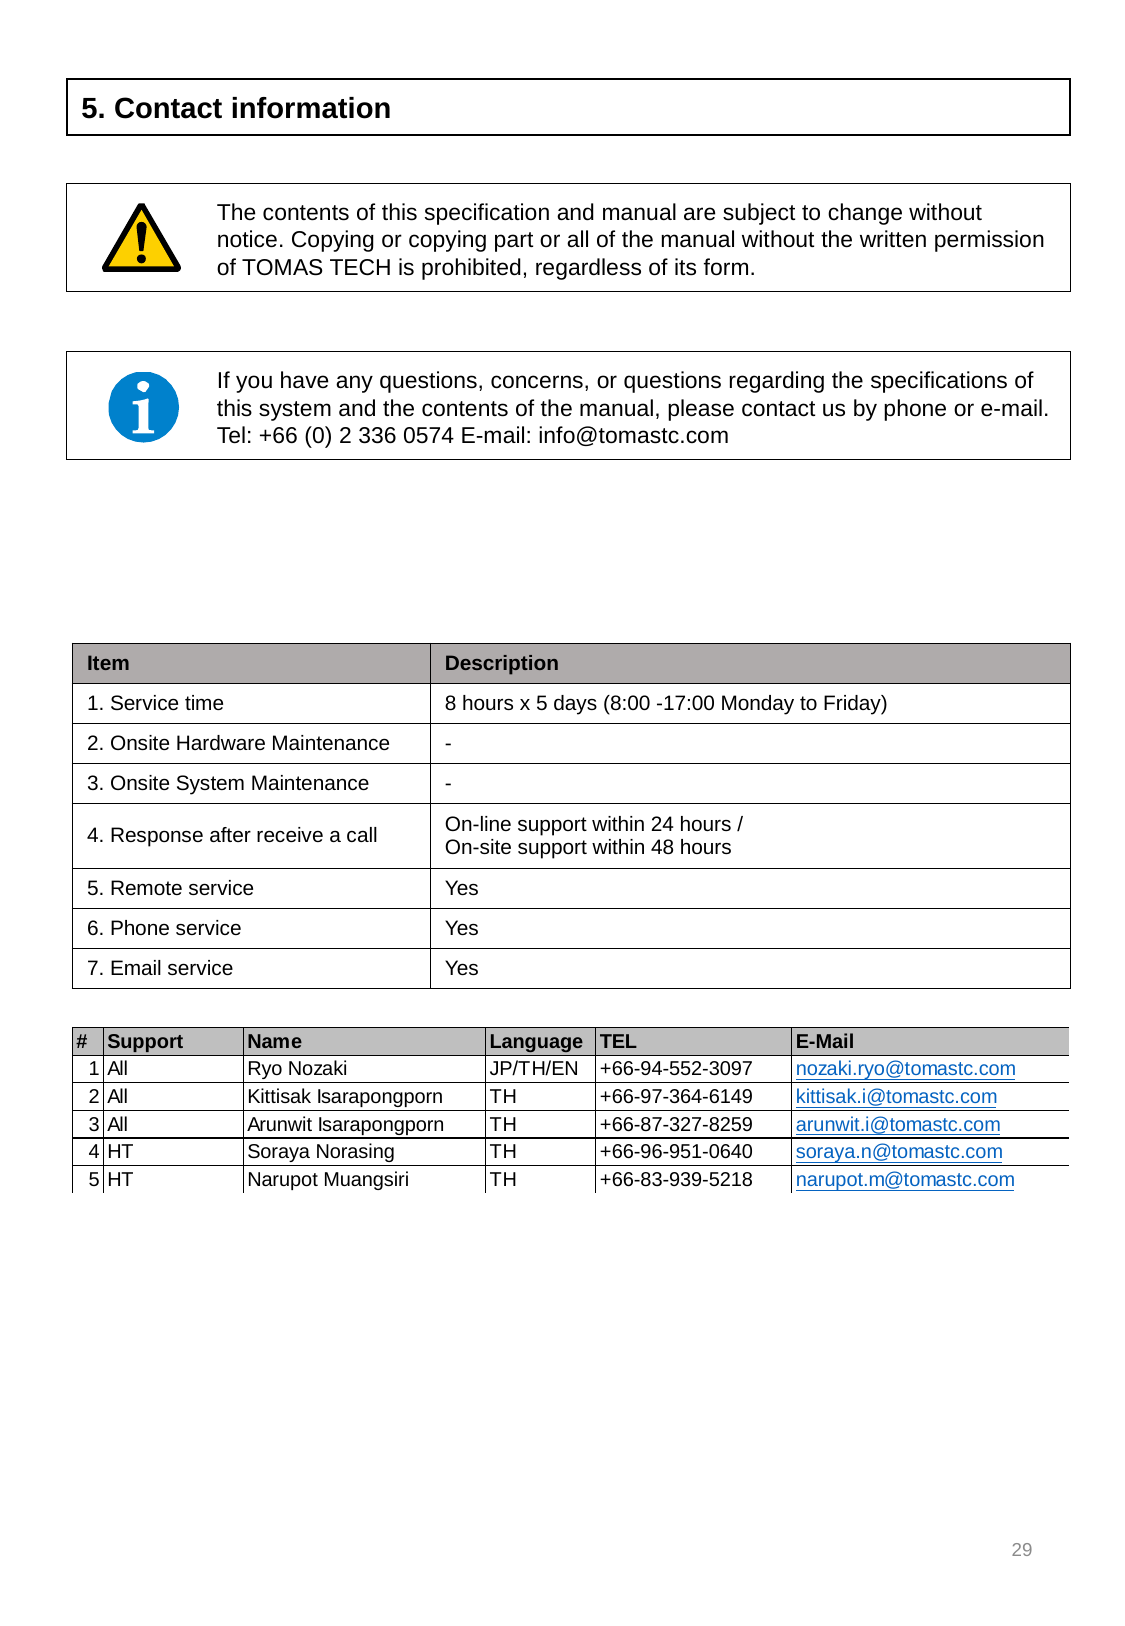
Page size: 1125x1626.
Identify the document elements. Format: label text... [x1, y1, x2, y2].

text_box [132, 398, 155, 434]
table_cell - [431, 764, 1070, 803]
table_cell 6. Phone service [73, 909, 430, 948]
text_box [136, 221, 147, 252]
table_cell 3. Onsite System Maintenance [73, 764, 430, 803]
table_cell Yes [431, 869, 1070, 908]
table_cell On-line support within 24 hours / On-site support within 48 hours [431, 804, 1070, 868]
table_cell 8 hours x 5 days (8:00 -17:00 Monday to Friday) [431, 684, 1070, 723]
table_cell 7. Email service [73, 949, 430, 988]
table_header Item [73, 644, 430, 683]
slide_number 29 [794, 1506, 1048, 1593]
table_header Description [431, 644, 1070, 683]
table_cell 1. Service time [73, 684, 430, 723]
table_cell - [431, 724, 1070, 763]
table_cell 2. Onsite Hardware Maintenance [73, 724, 430, 763]
table_cell Yes [431, 909, 1070, 948]
text_box [108, 372, 180, 443]
text_box [66, 182, 1071, 292]
text_box [136, 254, 146, 264]
text_box [66, 350, 1071, 461]
text_box 5. Contact information [66, 78, 1071, 136]
table_cell 4. Response after receive a call [73, 804, 430, 868]
text_box If you have any questions, concerns, or questions regarding the specifications of this system and the contents of the manual, please contact us by phone or e-mail. Tel: +66 (0) 2 336 0574 E-mail: info@tomastc.com [202, 358, 1071, 456]
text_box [72, 1026, 1071, 1195]
text_box [137, 381, 150, 393]
text_box [108, 209, 175, 267]
text_box [102, 203, 181, 272]
text_box The contents of this specification and manual are subject to change without notice. Copying or copying part or all of the manual without the written permission of TOMAS TECH is prohibited, regardless of its form. [202, 190, 1071, 288]
table_cell 5. Remote service [73, 869, 430, 908]
table_cell Yes [431, 949, 1070, 988]
